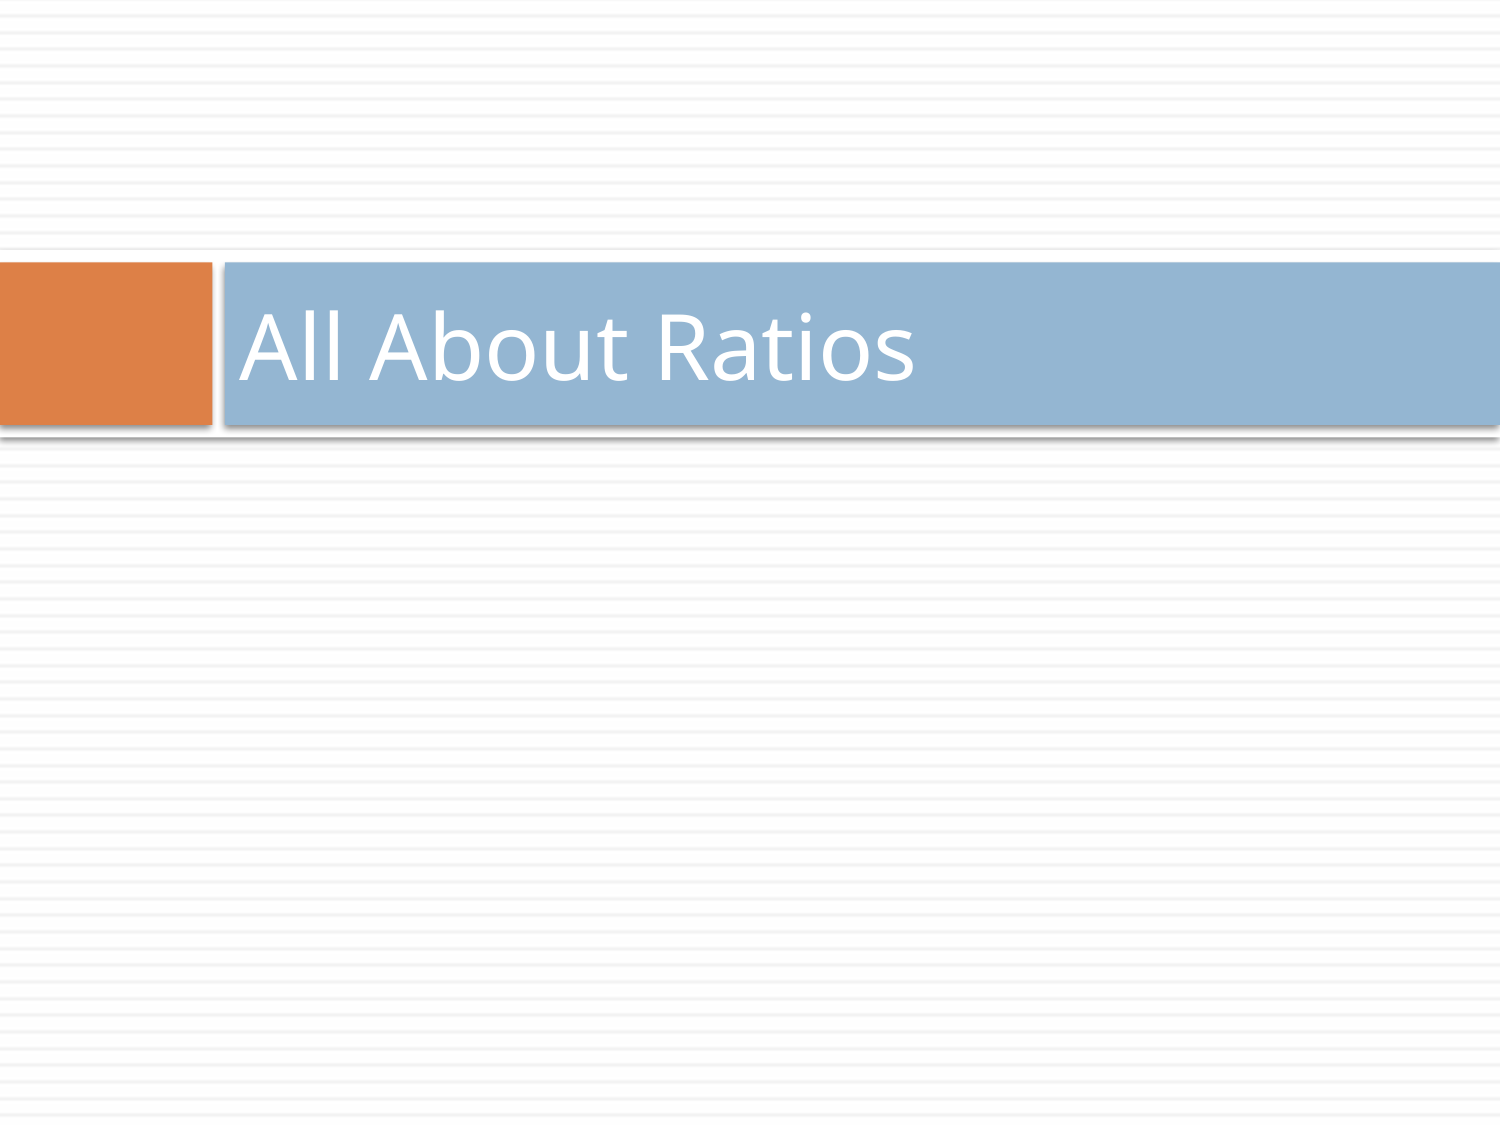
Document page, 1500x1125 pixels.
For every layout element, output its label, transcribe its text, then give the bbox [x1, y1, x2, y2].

title All About Ratios [225, 262, 1475, 425]
